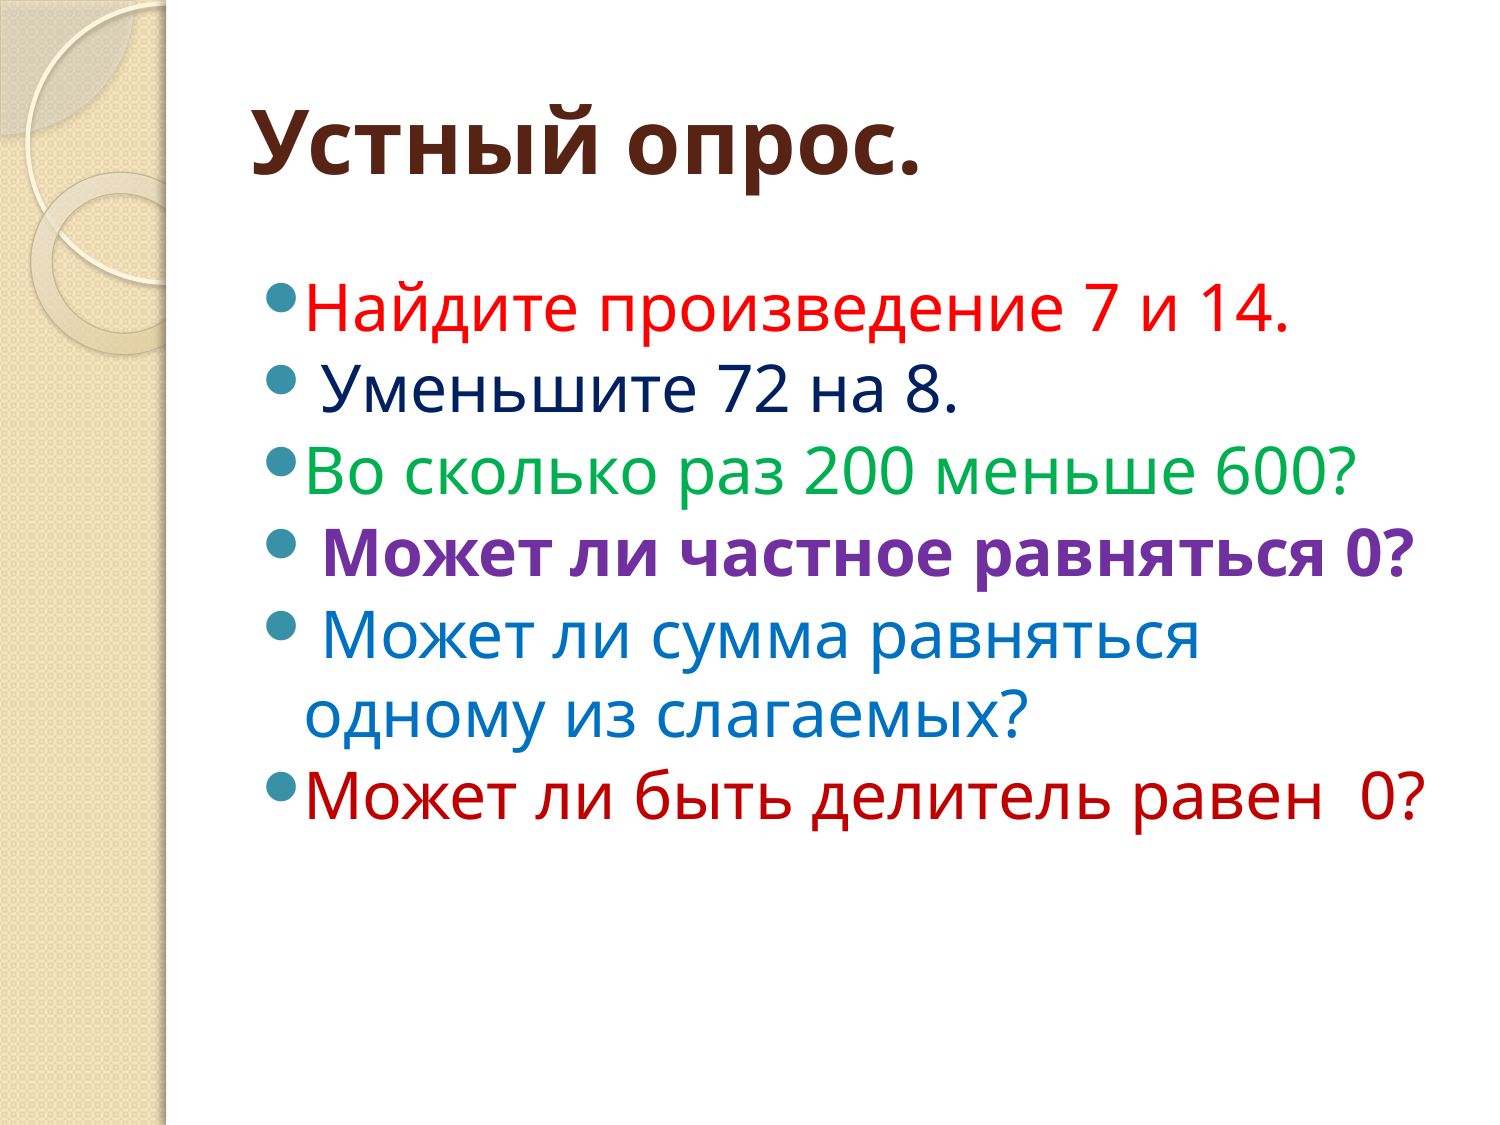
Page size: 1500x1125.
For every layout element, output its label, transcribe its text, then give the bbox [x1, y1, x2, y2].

list Найдите произведение 7 и 14. Уменьшите 72 на 8. Во сколько раз 200 меньше 600? Может ли частное равняться 0? Может ли сумма равняться одному из слагаемых? Может ли быть делитель равен 0? [235, 237, 1466, 1025]
title Устный опрос. [235, 45, 1466, 233]
